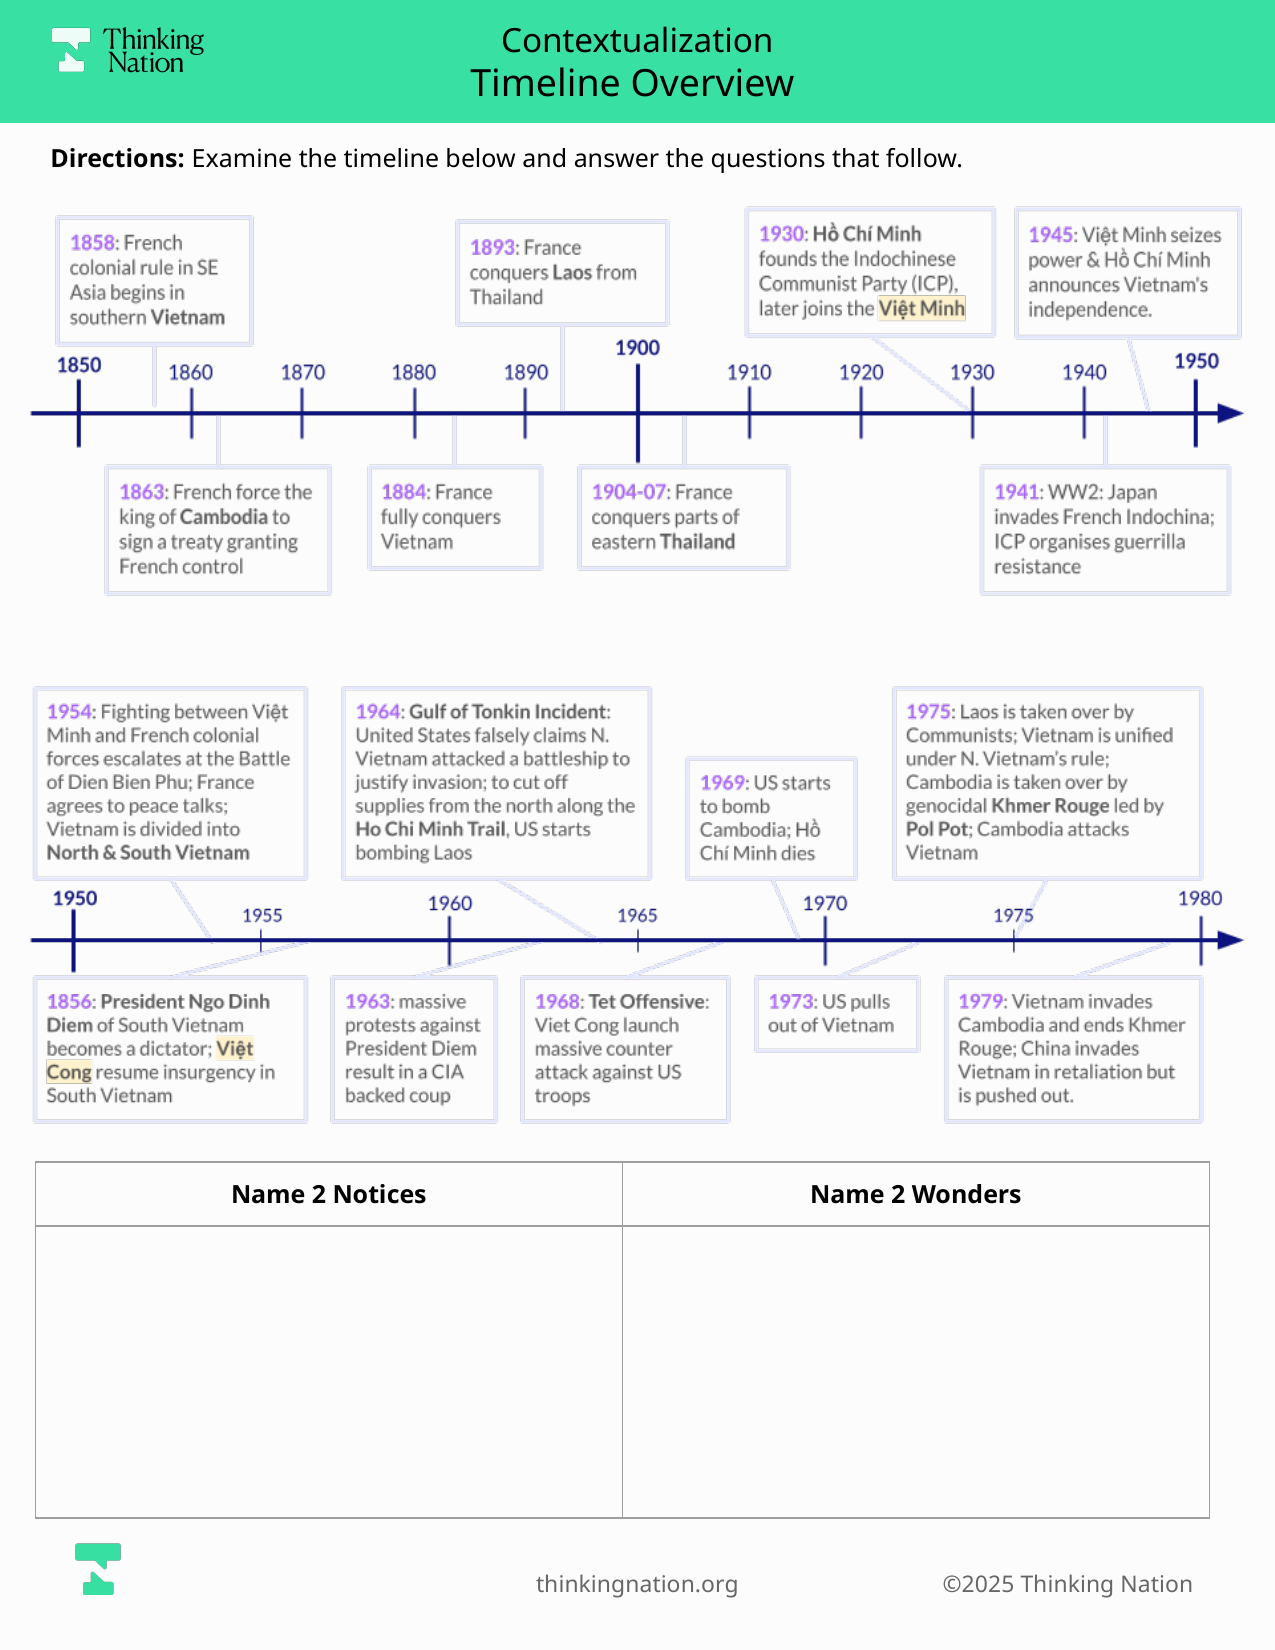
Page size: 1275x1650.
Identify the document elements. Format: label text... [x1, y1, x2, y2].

text_box Contextualization Timeline Overview [0, 0, 1275, 123]
picture [0, 201, 1275, 601]
picture [0, 678, 1275, 1131]
table_header Name 2 Wonders [623, 1163, 1209, 1225]
table_cell [623, 1227, 1209, 1517]
picture [62, 1533, 134, 1605]
text_box thinkingnation.org [486, 1553, 789, 1605]
text_box ©2025 Thinking Nation [907, 1553, 1210, 1605]
text_box Directions: Examine the timeline below and answer the questions that follow. [35, 127, 1272, 184]
table_header Name 2 Notices [36, 1163, 622, 1225]
table_cell [36, 1227, 622, 1517]
picture [35, 13, 210, 87]
